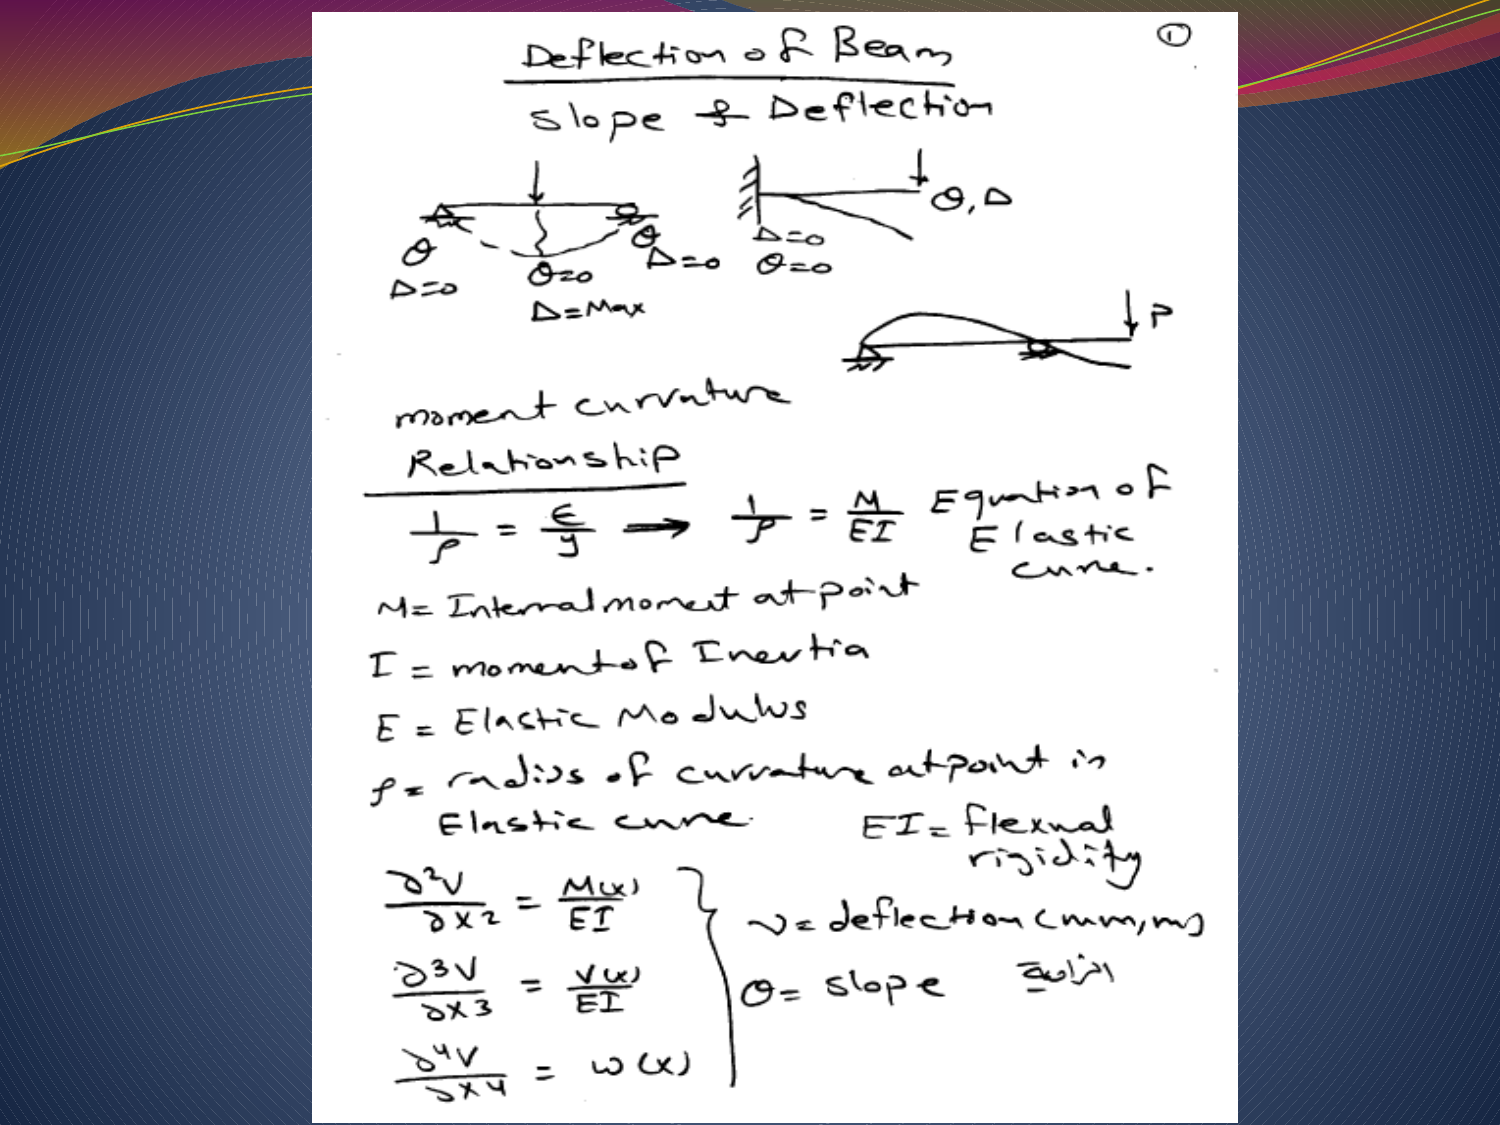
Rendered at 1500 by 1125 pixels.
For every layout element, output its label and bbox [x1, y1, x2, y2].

picture [312, 12, 1238, 1123]
